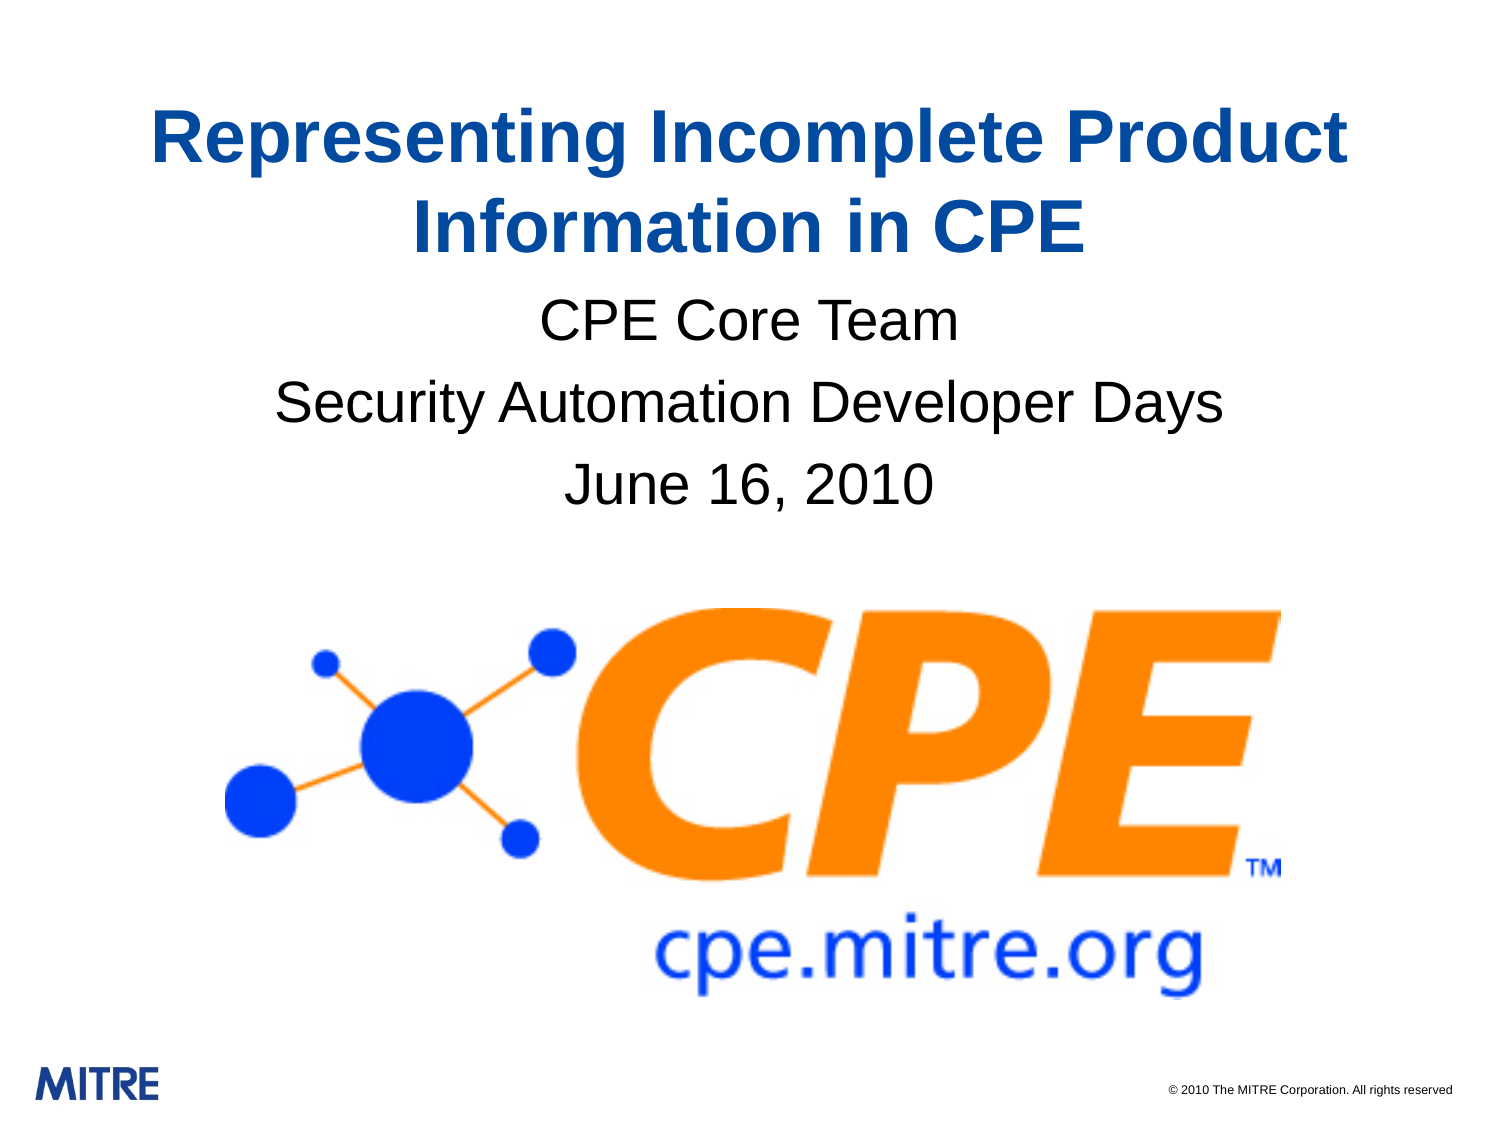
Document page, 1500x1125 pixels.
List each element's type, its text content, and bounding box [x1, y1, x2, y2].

title Representing Incomplete Product Information in CPE [0, 124, 1500, 274]
picture [30, 1064, 163, 1106]
subtitle CPE Core Team Security Automation Developer Days June 16, 2010 [0, 274, 1500, 426]
picture [225, 608, 1281, 1000]
